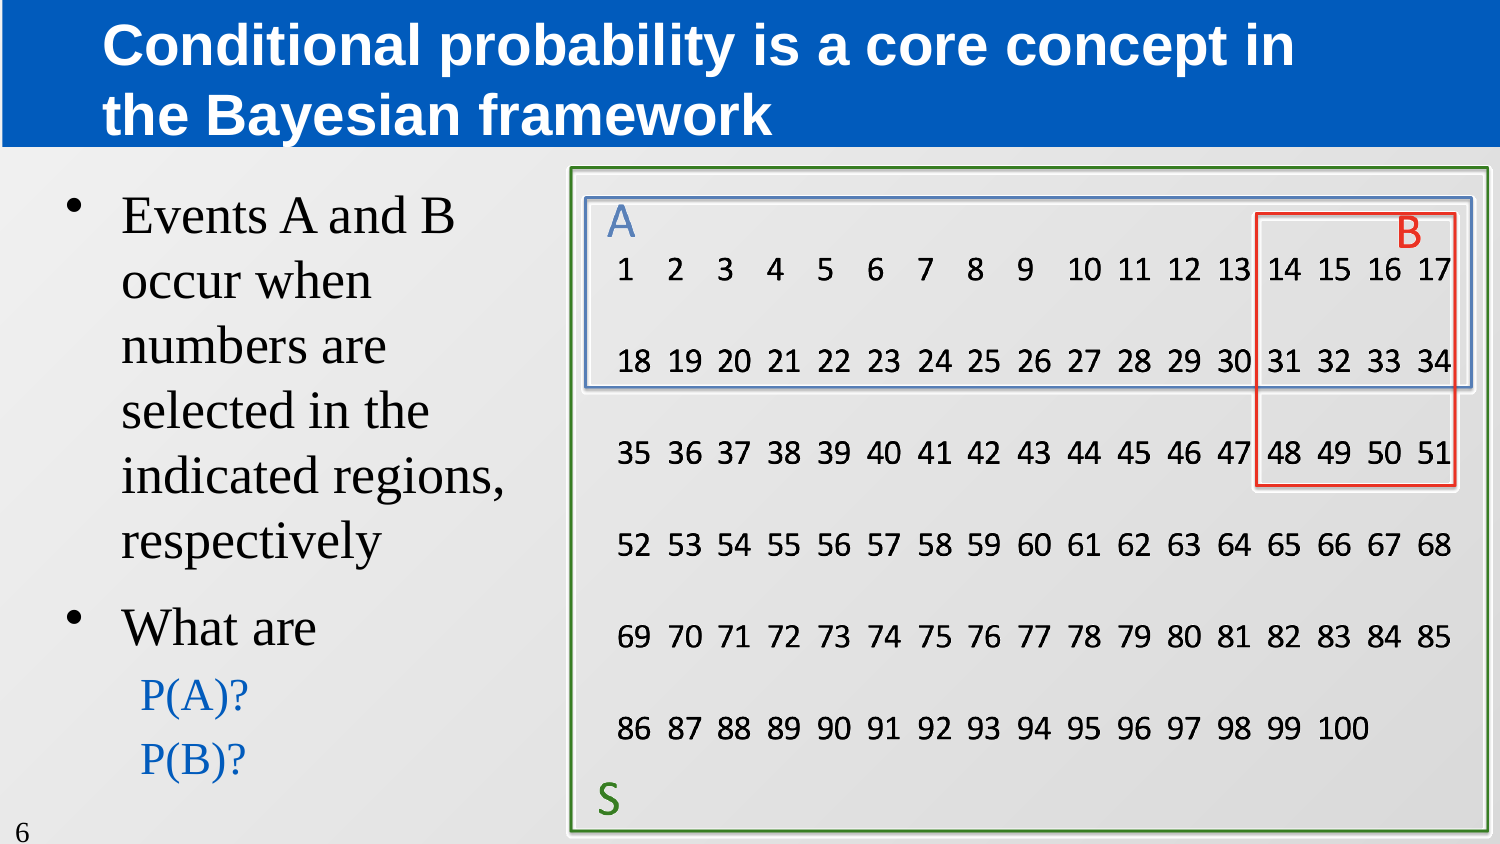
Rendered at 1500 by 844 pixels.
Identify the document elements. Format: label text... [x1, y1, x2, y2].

slide_number 6 [0, 806, 49, 844]
title Conditional probability is a core concept in the Bayesian framework [87, 0, 1363, 147]
picture [561, 160, 1499, 844]
list Events A and B occur when numbers are selected in the indicated regions, respectively What are P(A)? P(B)? [49, 171, 551, 844]
